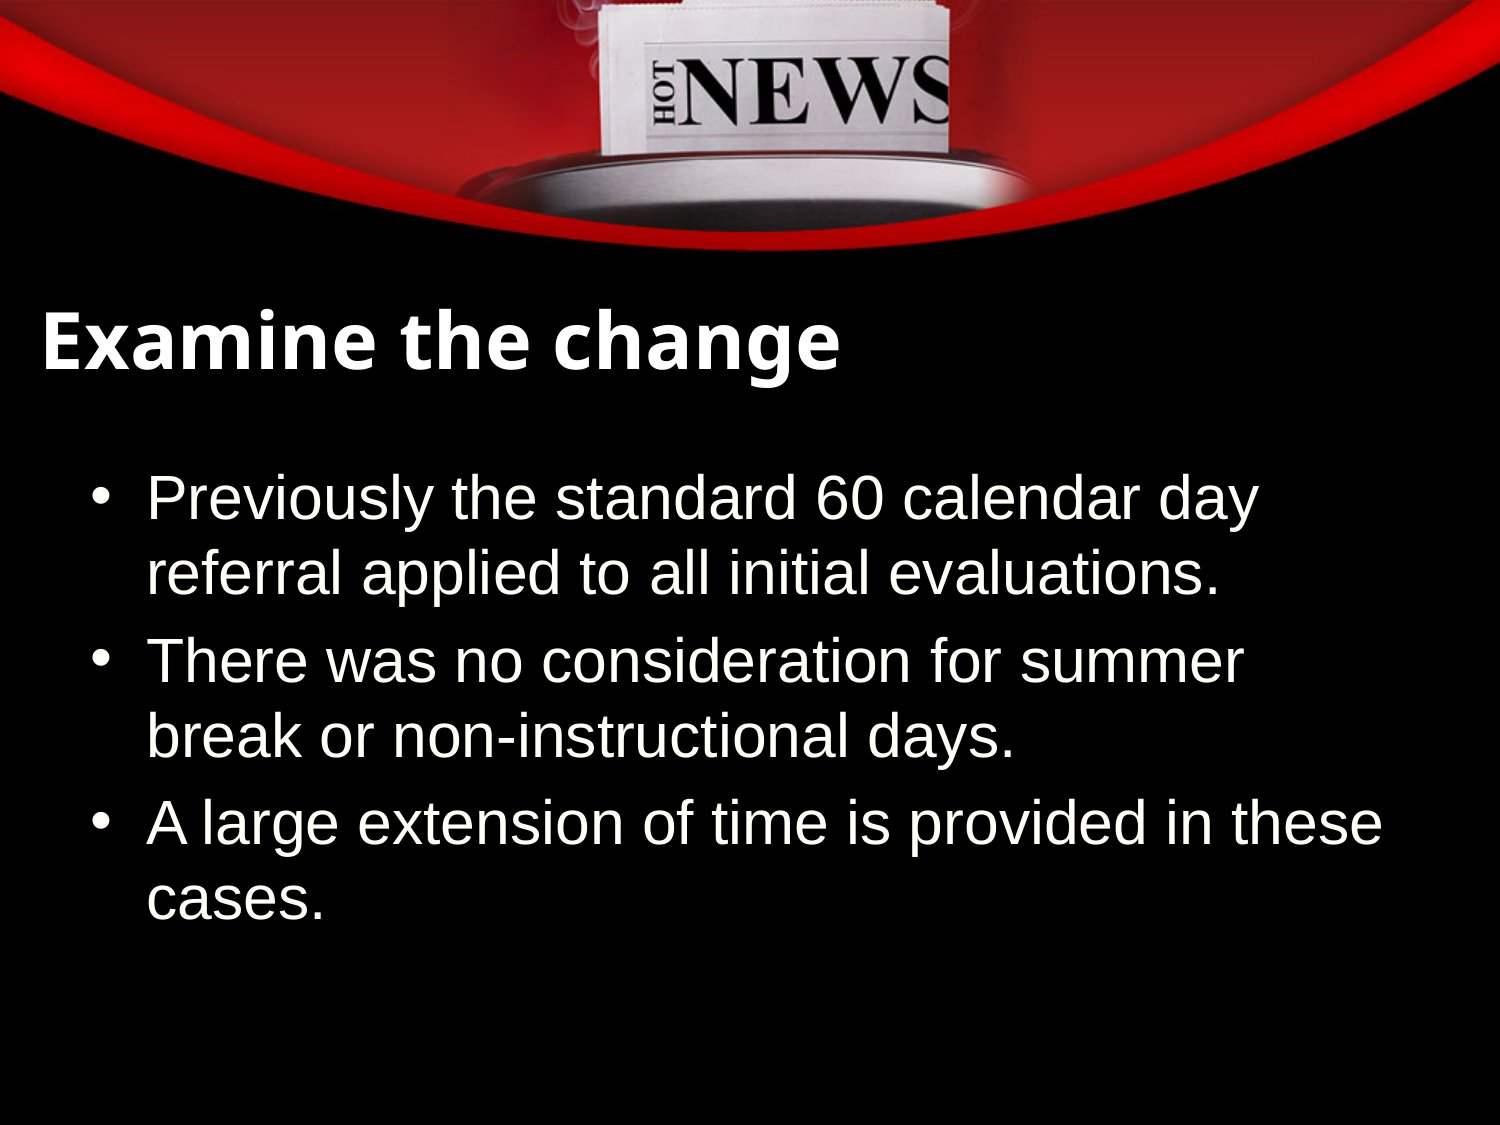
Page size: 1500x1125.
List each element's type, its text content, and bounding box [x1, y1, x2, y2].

list Previously the standard 60 calendar day referral applied to all initial evaluations. There was no consideration for summer break or non-instructional days. A large extension of time is provided in these cases. [74, 449, 1426, 988]
picture [0, 0, 1500, 1125]
title Examine the change [24, 262, 1463, 413]
